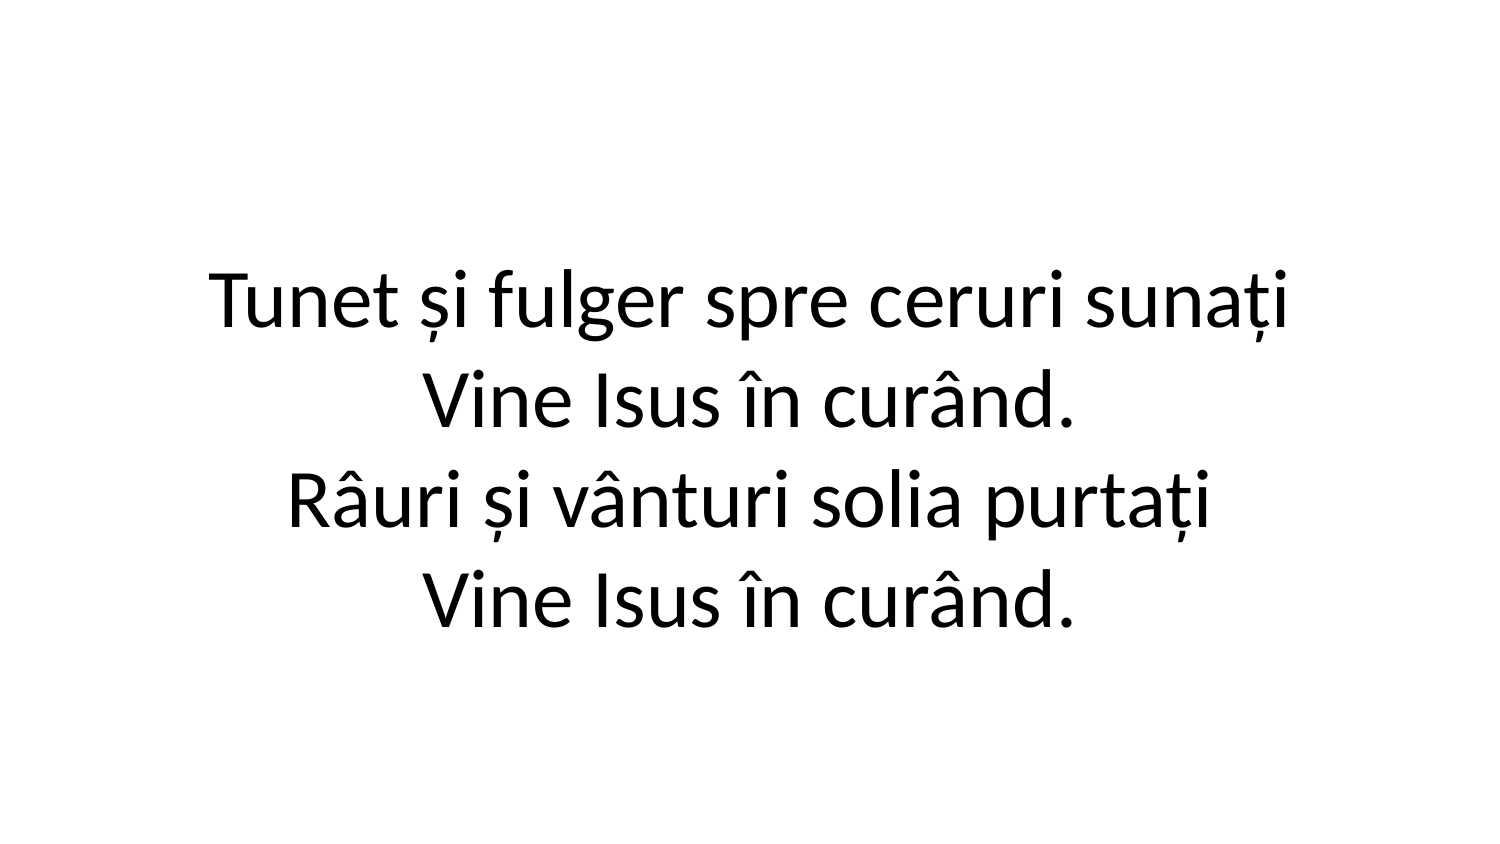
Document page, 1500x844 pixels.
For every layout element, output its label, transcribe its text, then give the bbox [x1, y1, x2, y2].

text_box Tunet și fulger spre ceruri sunați Vine Isus în curând. Râuri și vânturi solia purtați Vine Isus în curând. [193, 192, 1307, 652]
